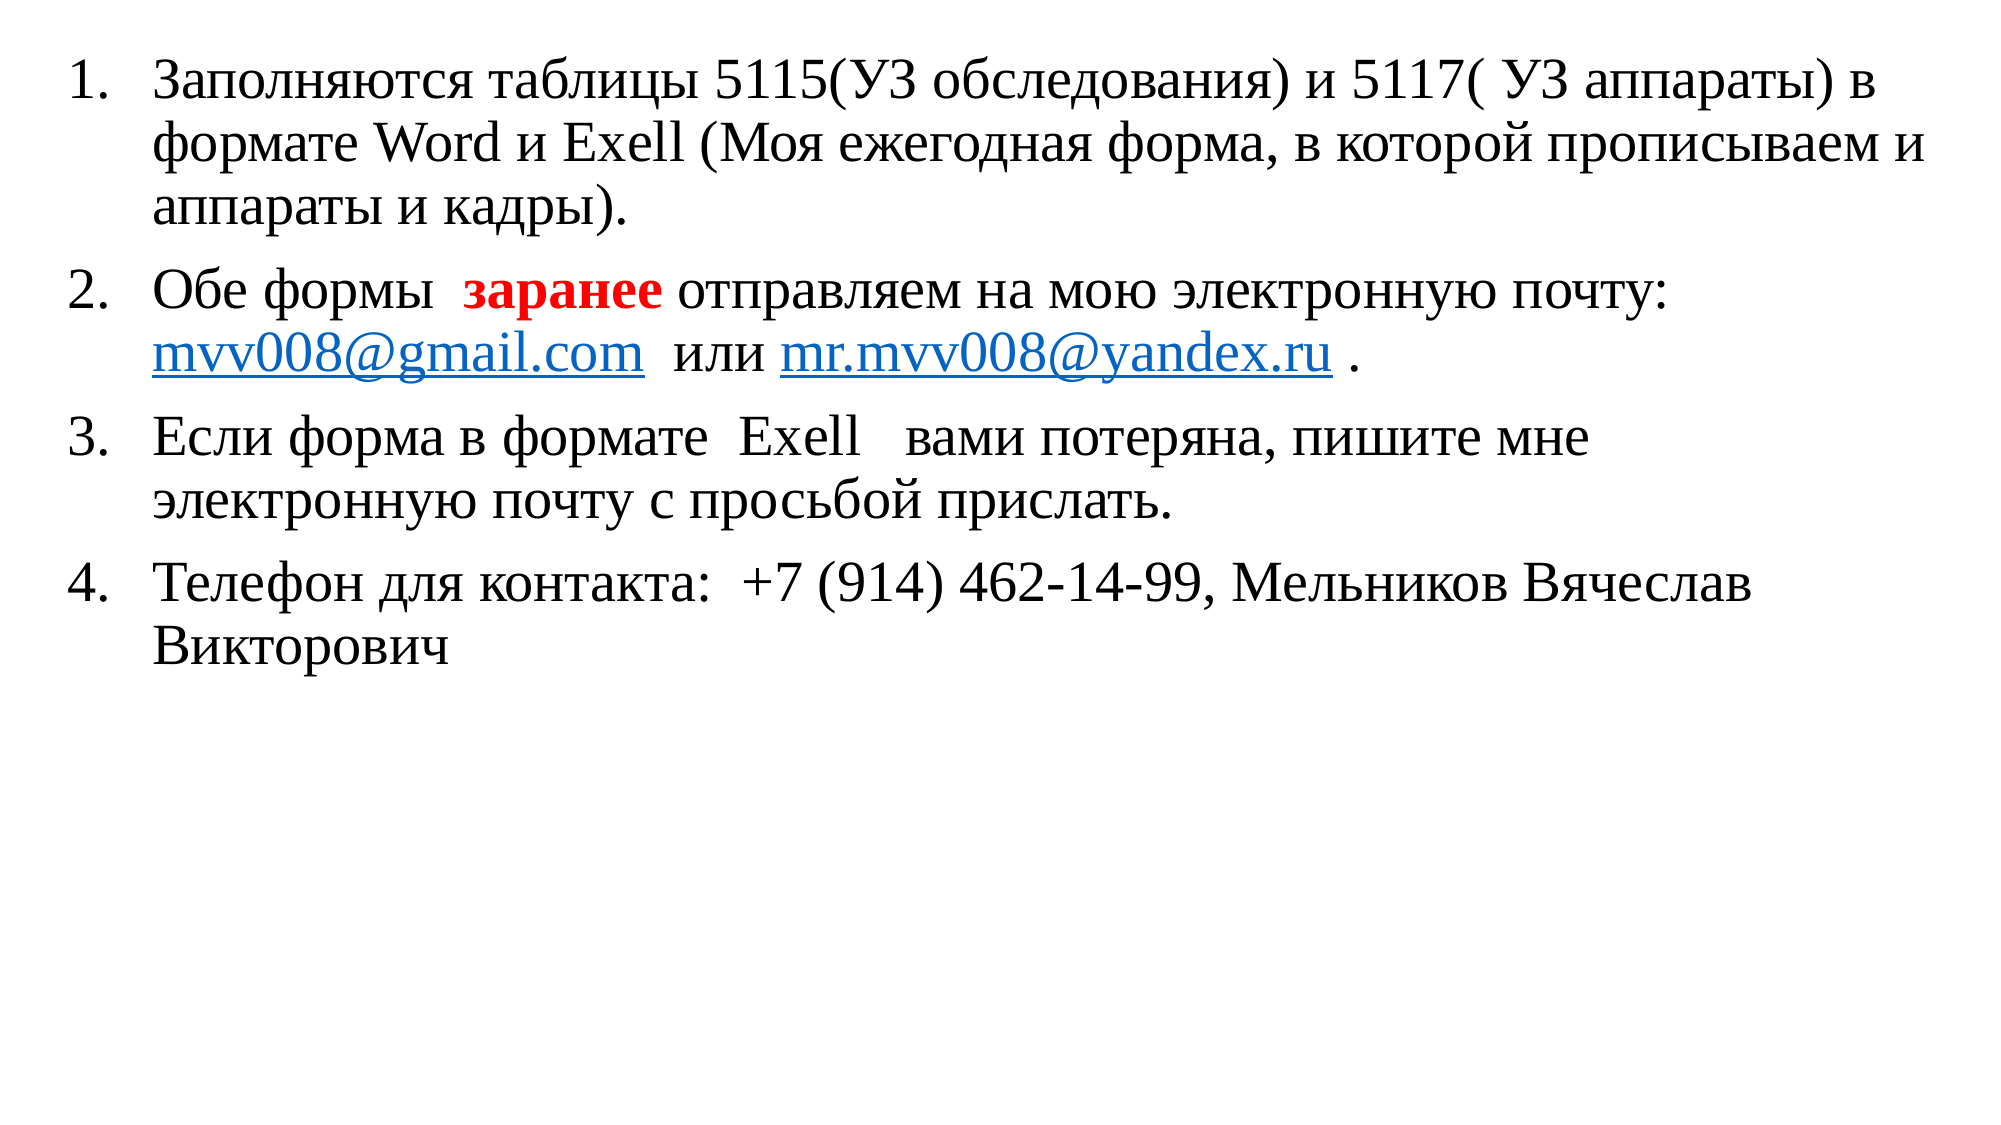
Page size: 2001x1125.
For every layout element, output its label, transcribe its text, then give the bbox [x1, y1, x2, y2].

list Заполняются таблицы 5115(УЗ обследования) и 5117( УЗ аппараты) в формате Word и Exell (Моя ежегодная форма, в которой прописываем и аппараты и кадры). Обе формы заранее отправляем на мою электронную почту: mvv008@gmail.com или mr.mvv008@yandex.ru . Если форма в формате Exell вами потеряна, пишите мне электронную почту с просьбой прислать. Телефон для контакта: +7 (914) 462-14-99, Мельников Вячеслав Викторович [52, 40, 1944, 1083]
